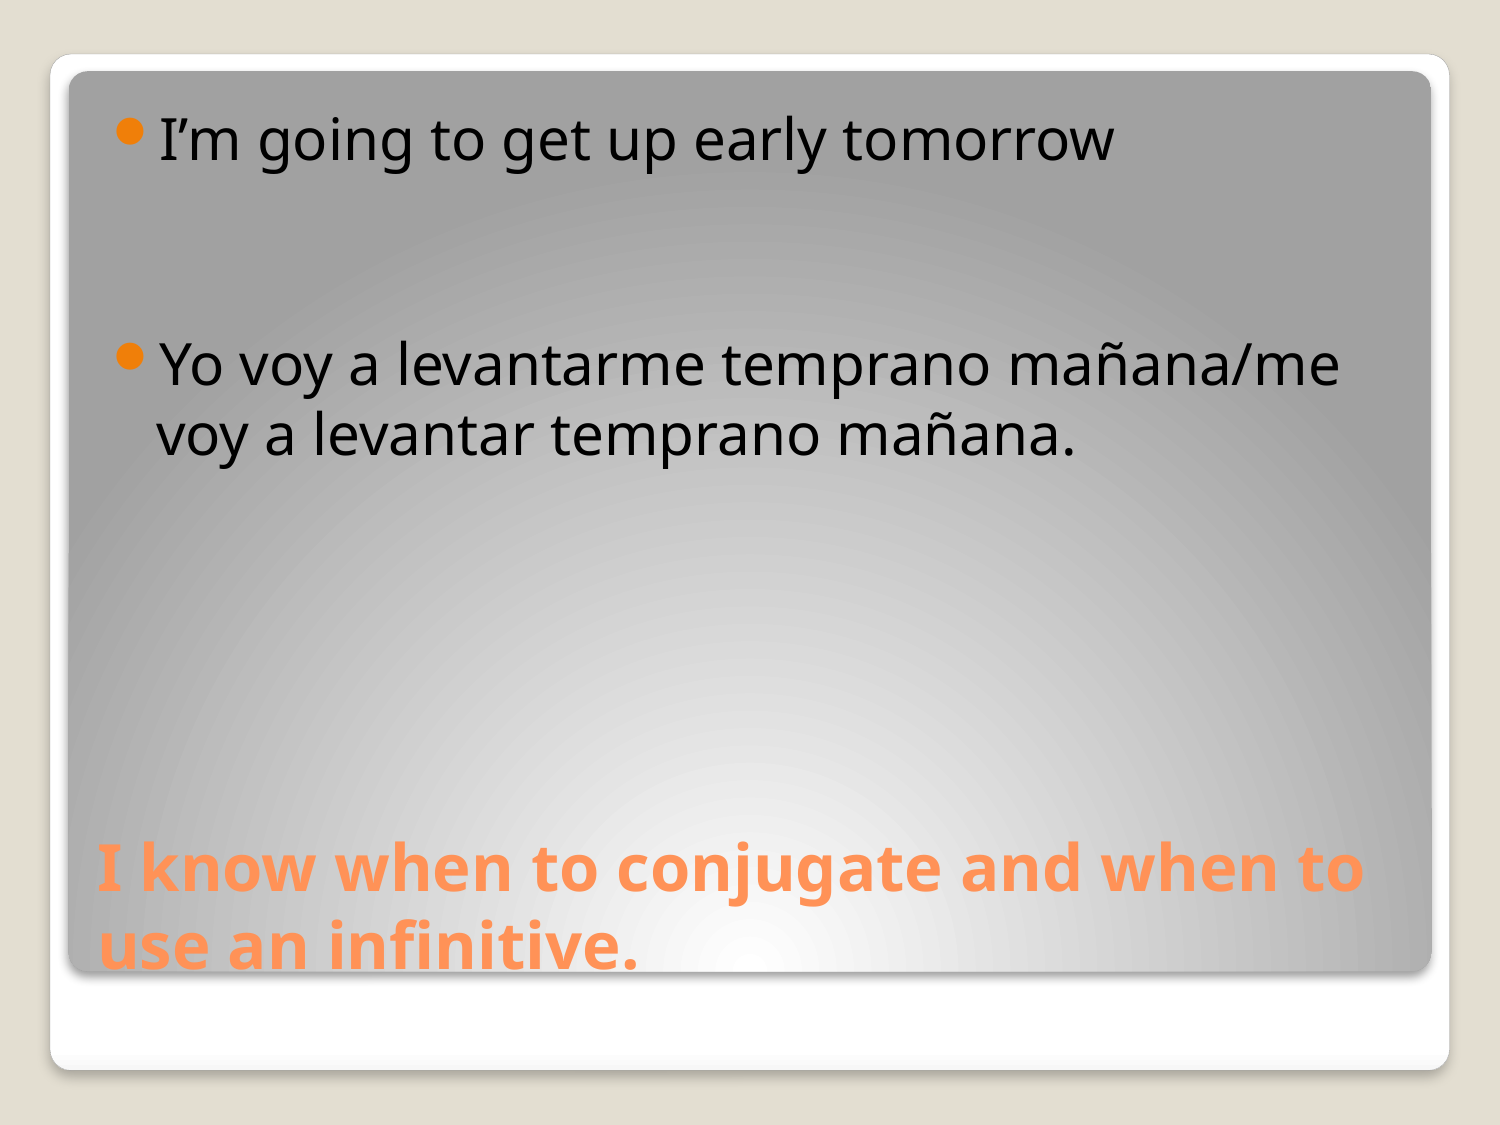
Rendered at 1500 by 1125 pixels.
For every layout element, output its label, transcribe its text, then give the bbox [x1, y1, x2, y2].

title I know when to conjugate and when to use an infinitive. [82, 817, 1425, 990]
list I’m going to get up early tomorrow Yo voy a levantarme temprano mañana/me voy a levantar temprano mañana. [82, 86, 1425, 774]
